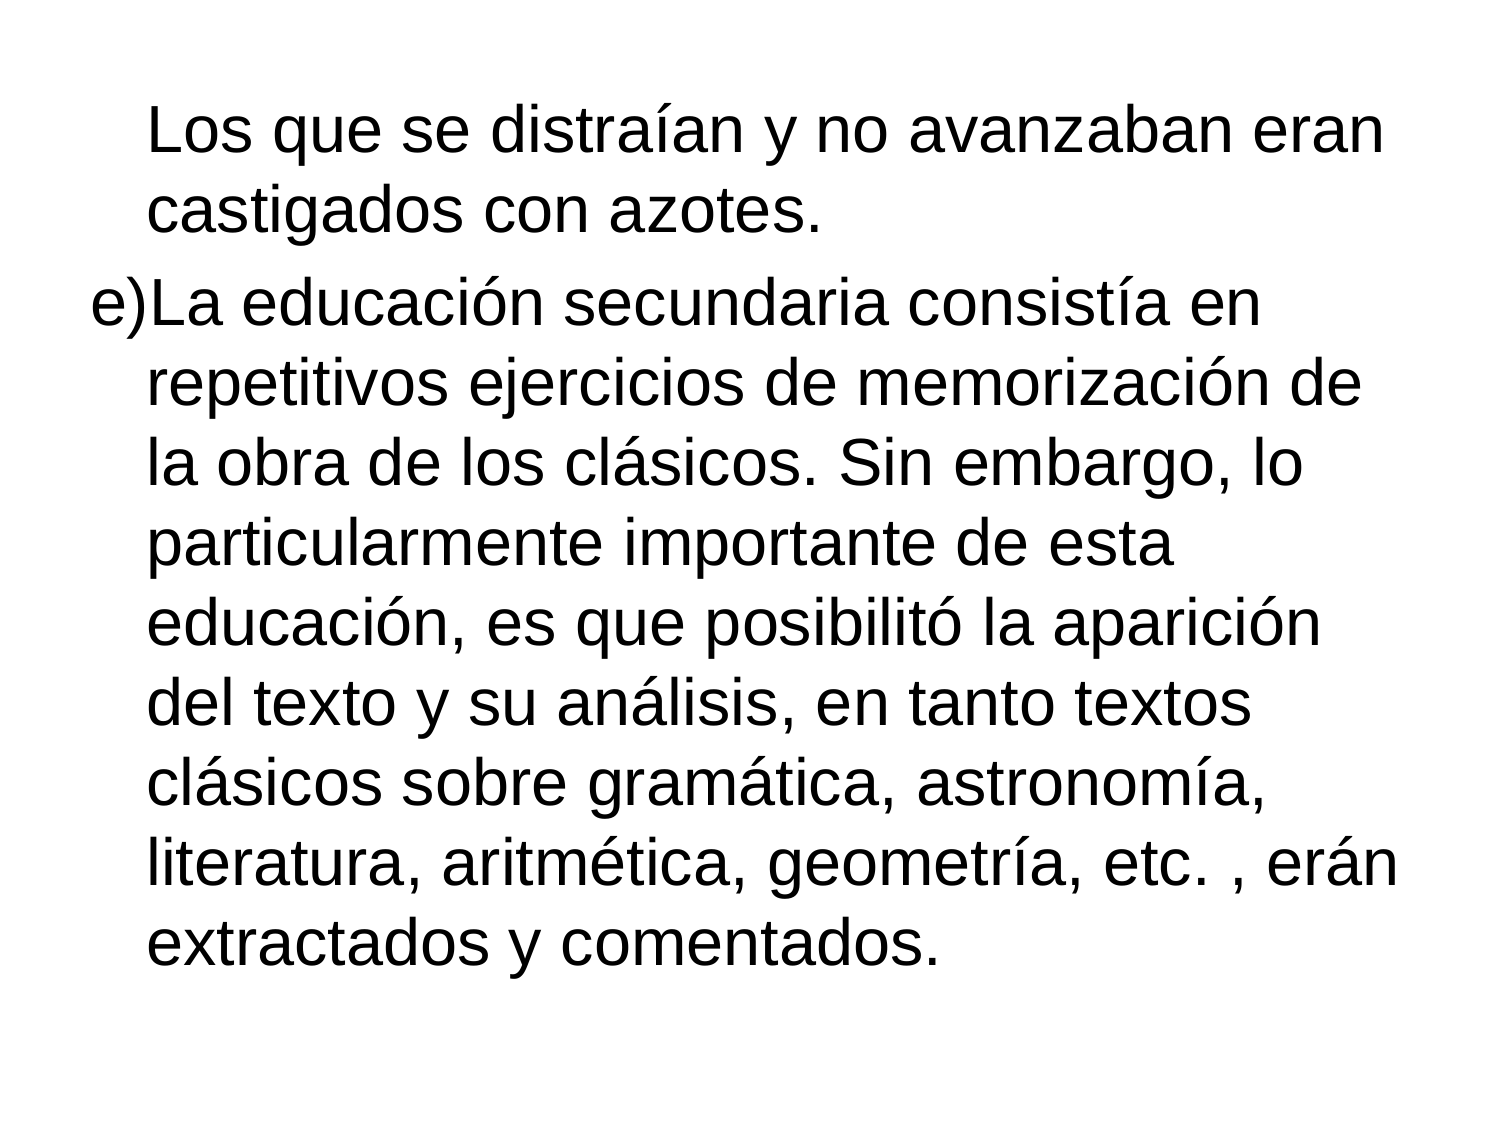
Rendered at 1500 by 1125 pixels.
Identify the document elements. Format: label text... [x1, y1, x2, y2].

list Los que se distraían y no avanzaban eran castigados con azotes. e)La educación secundaria consistía en repetitivos ejercicios de memorización de la obra de los clásicos. Sin embargo, lo particularmente importante de esta educación, es que posibilitó la aparición del texto y su análisis, en tanto textos clásicos sobre gramática, astronomía, literatura, aritmética, geometría, etc. , erán extractados y comentados. [74, 77, 1426, 1048]
